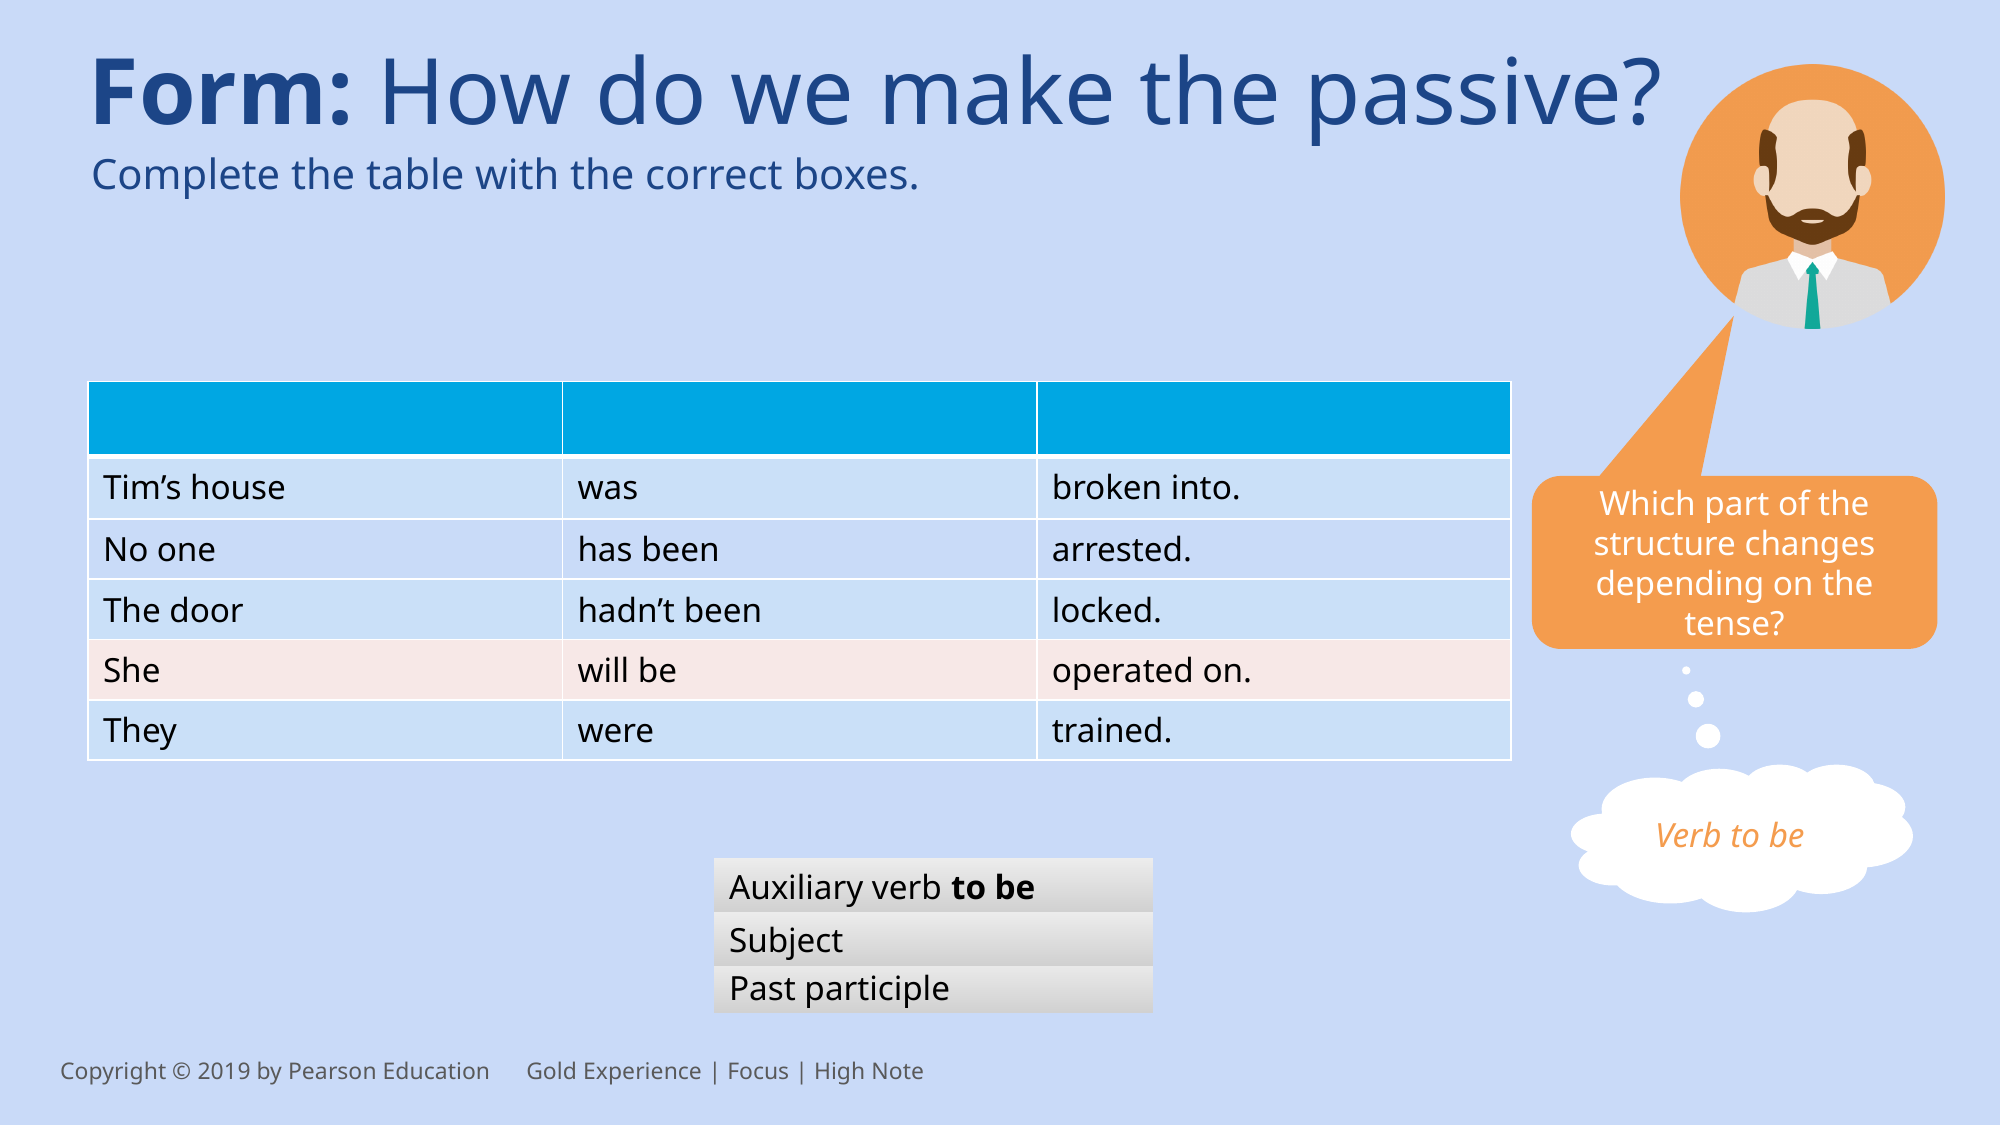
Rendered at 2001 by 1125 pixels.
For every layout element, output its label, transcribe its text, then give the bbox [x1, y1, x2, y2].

text_box Which part of the structure changes depending on the tense? [1531, 337, 1938, 649]
text_box Past participle [714, 966, 1153, 1013]
table_cell Tim’s house [89, 459, 562, 518]
table_cell locked. [1038, 580, 1510, 639]
table_cell She [89, 640, 562, 699]
table_cell were [563, 701, 1036, 759]
table_cell trained. [1038, 701, 1510, 759]
table_cell has been [563, 520, 1036, 578]
text_box Verb to be [1570, 764, 1913, 913]
table_cell No one [89, 520, 562, 578]
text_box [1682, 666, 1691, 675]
table_cell The door [89, 580, 562, 639]
table_cell They [89, 701, 562, 759]
text_box Verb to be [1695, 723, 1721, 749]
table_cell operated on. [1038, 640, 1510, 699]
text_box Complete the table with the correct boxes. [76, 146, 1675, 214]
text_box Form: How do we make the passive? [73, 37, 1842, 253]
text_box Auxiliary verb to be [714, 858, 1153, 912]
table_cell hadn’t been [563, 580, 1036, 639]
table_cell was [563, 459, 1036, 518]
table_header [1038, 382, 1510, 454]
table_header [563, 382, 1036, 454]
table_cell arrested. [1038, 520, 1510, 578]
table_cell will be [563, 640, 1036, 699]
table_header [89, 382, 562, 454]
text_box Subject [714, 912, 1153, 966]
table_cell broken into. [1038, 459, 1510, 518]
text_box Verb to be [1687, 691, 1705, 708]
picture [1680, 64, 1946, 330]
footer Copyright © 2019 by Pearson Education Gold Experience | Focus | High Note [45, 1040, 1084, 1101]
